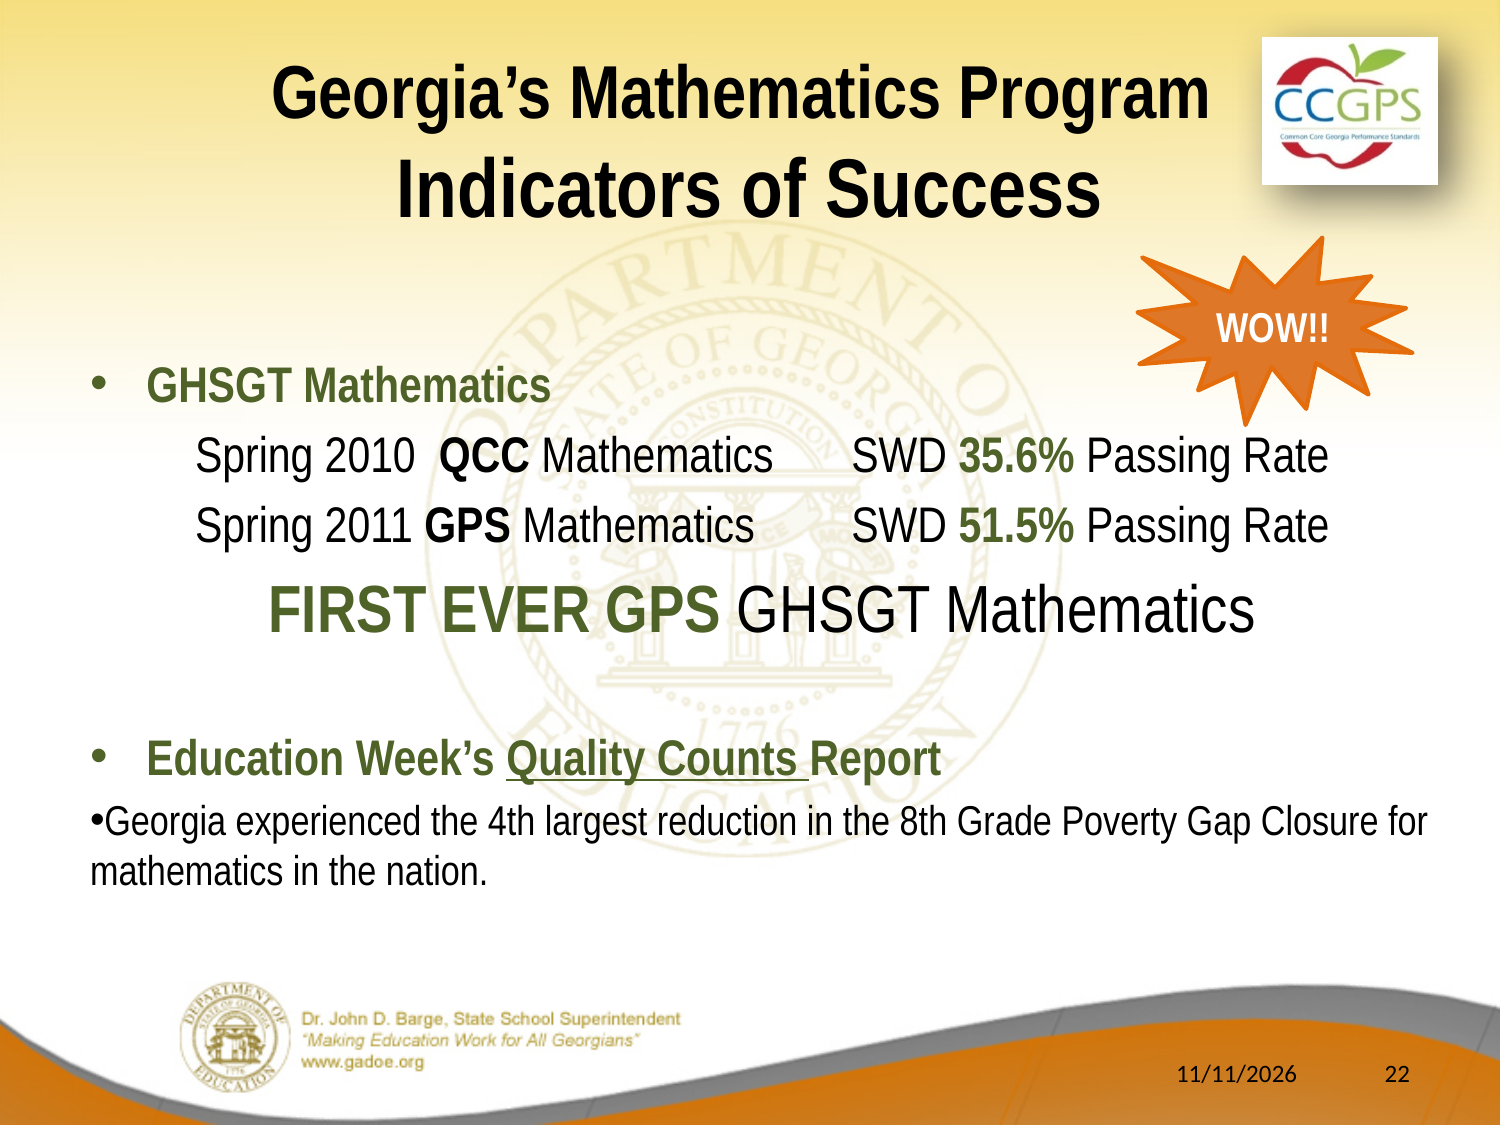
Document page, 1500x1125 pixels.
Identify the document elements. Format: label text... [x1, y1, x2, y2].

title Georgia’s Mathematics Program Indicators of Success [74, 44, 1299, 233]
text_box WOW!! [1135, 235, 1415, 428]
slide_number 22 [1325, 1042, 1425, 1103]
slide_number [1137, 1042, 1313, 1103]
list GHSGT Mathematics Spring 2010 QCC Mathematics SWD 35.6% Passing Rate Spring 2011 GPS Mathematics SWD 51.5% Passing Rate FIRST EVER GPS GHSGT Mathematics Education Week’s Quality Counts Report Georgia experienced the 4th largest reduction in the 8th Grade Poverty Gap Closure for mathematics in the nation. [74, 274, 1451, 1026]
picture [0, 0, 1500, 1125]
